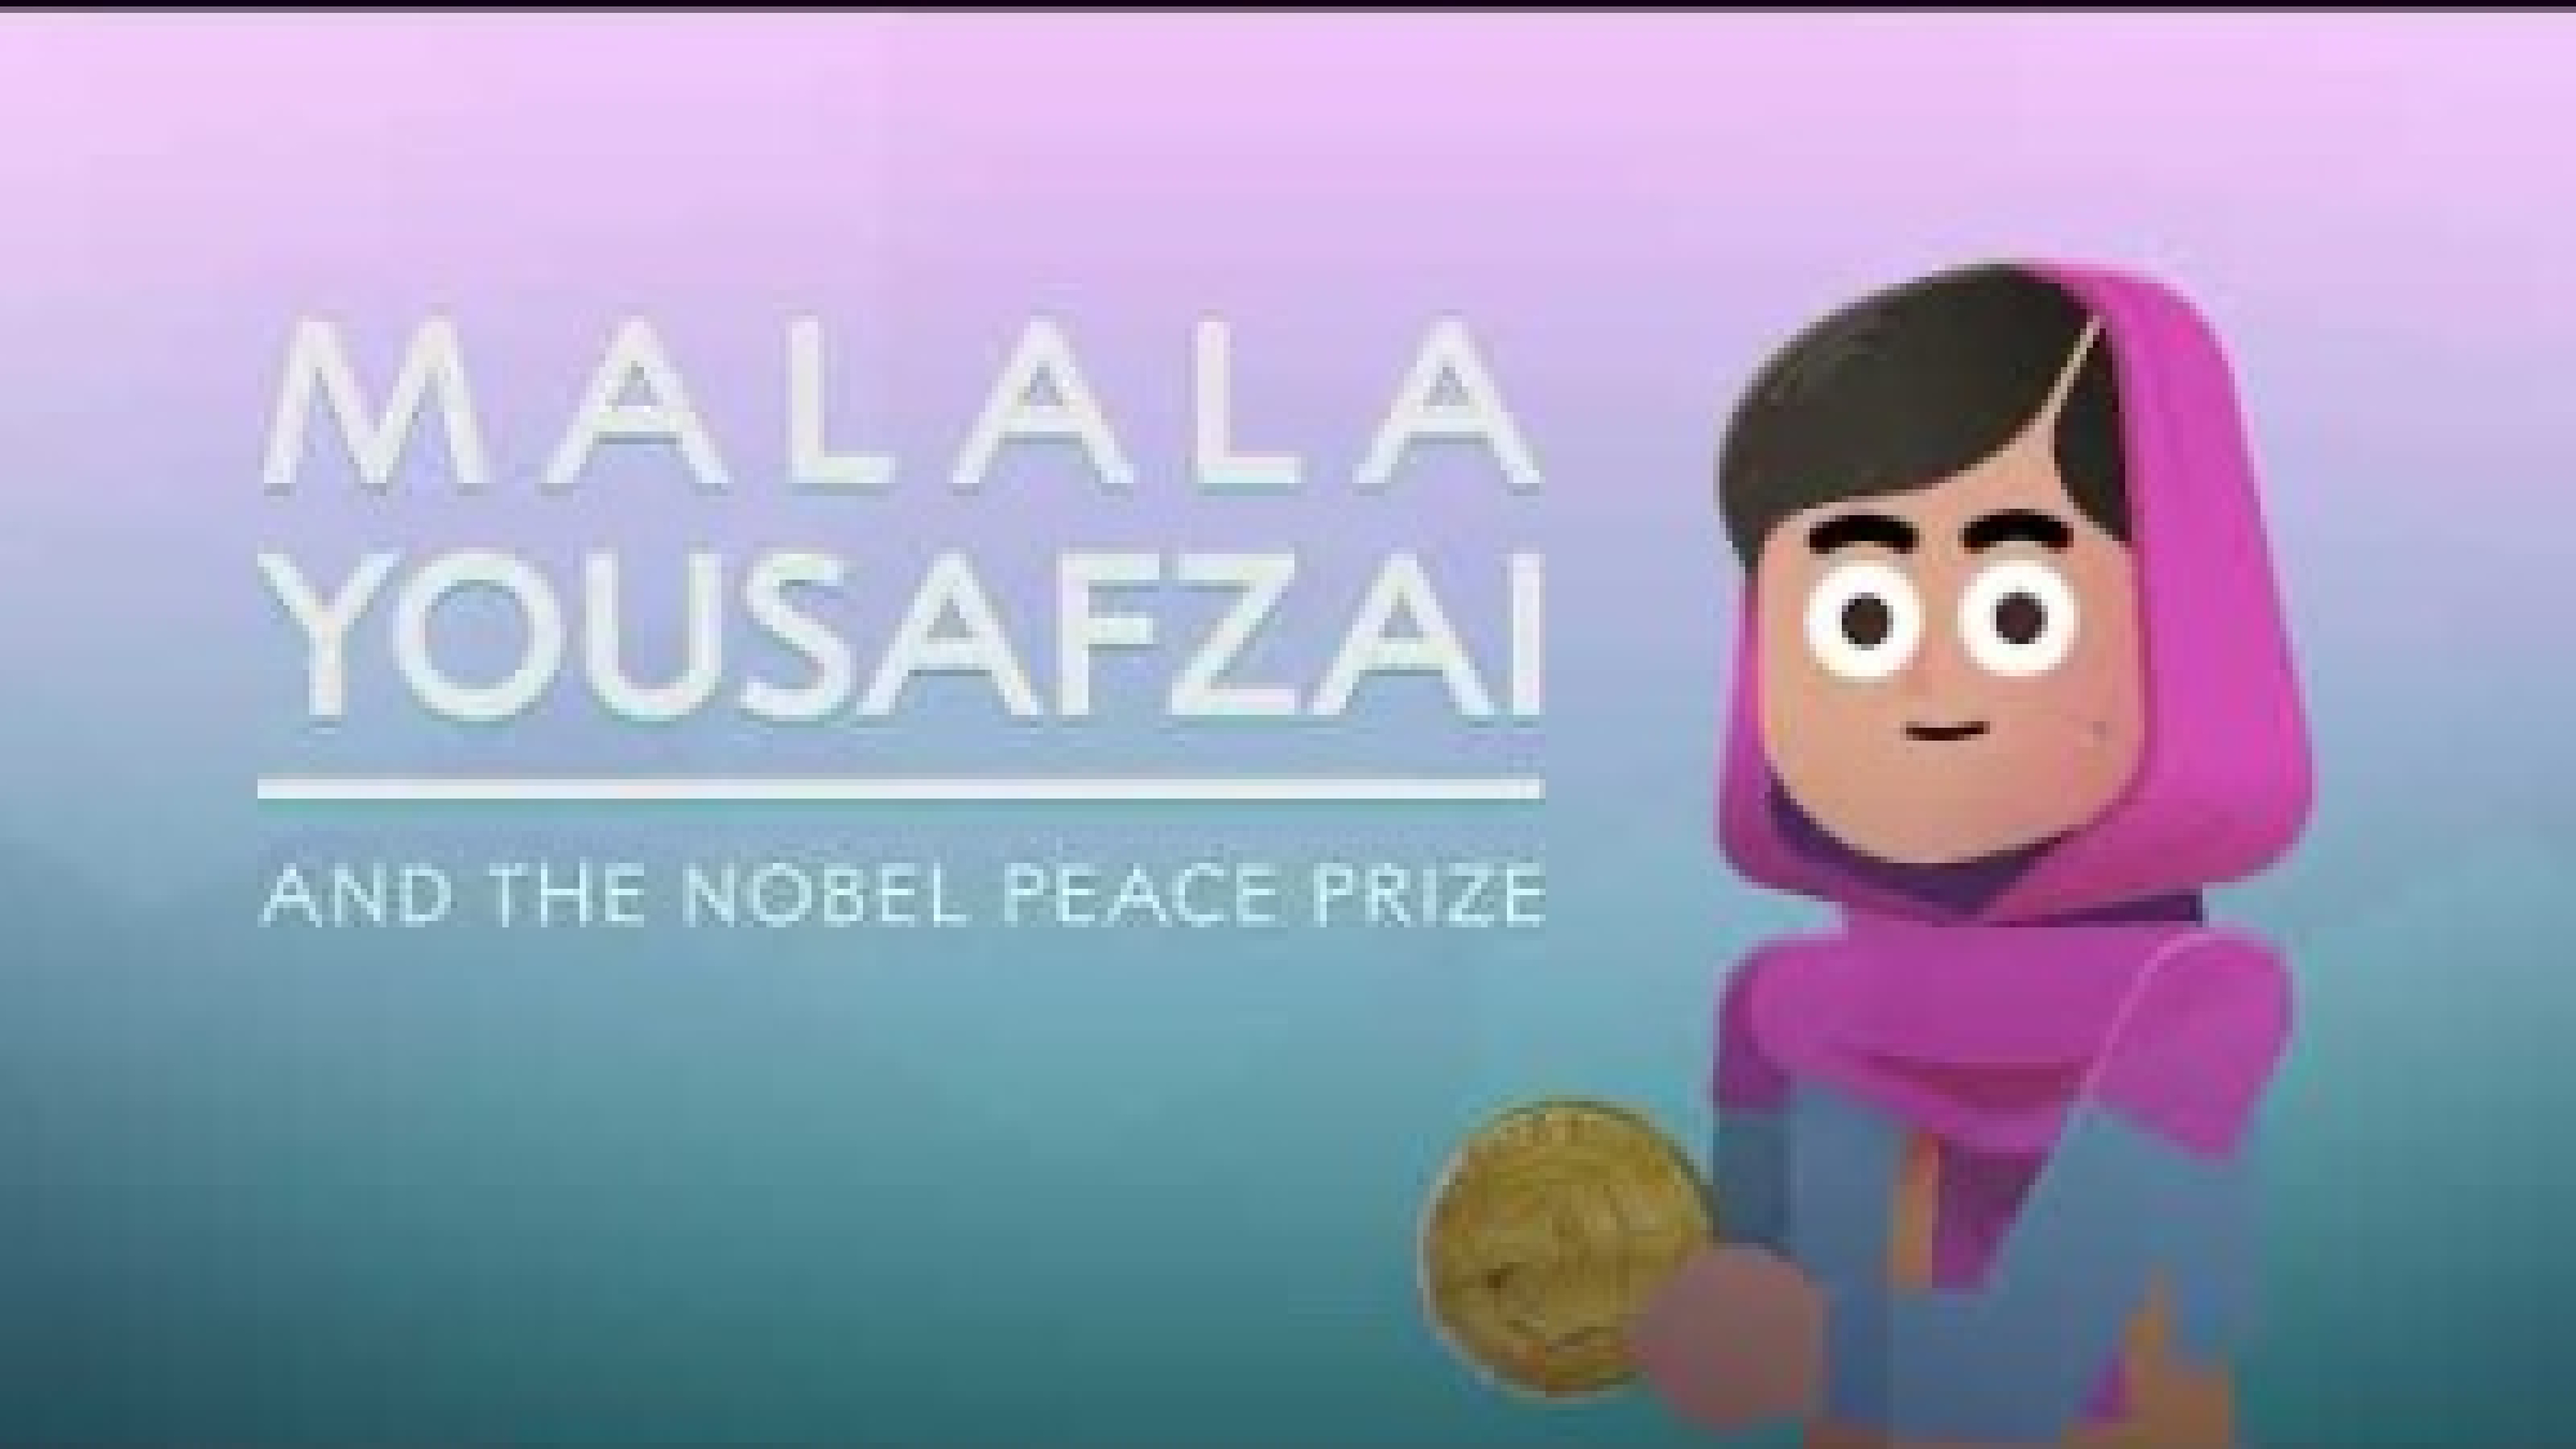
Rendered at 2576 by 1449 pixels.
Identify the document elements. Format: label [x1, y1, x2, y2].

text_box [0, 0, 2576, 1449]
